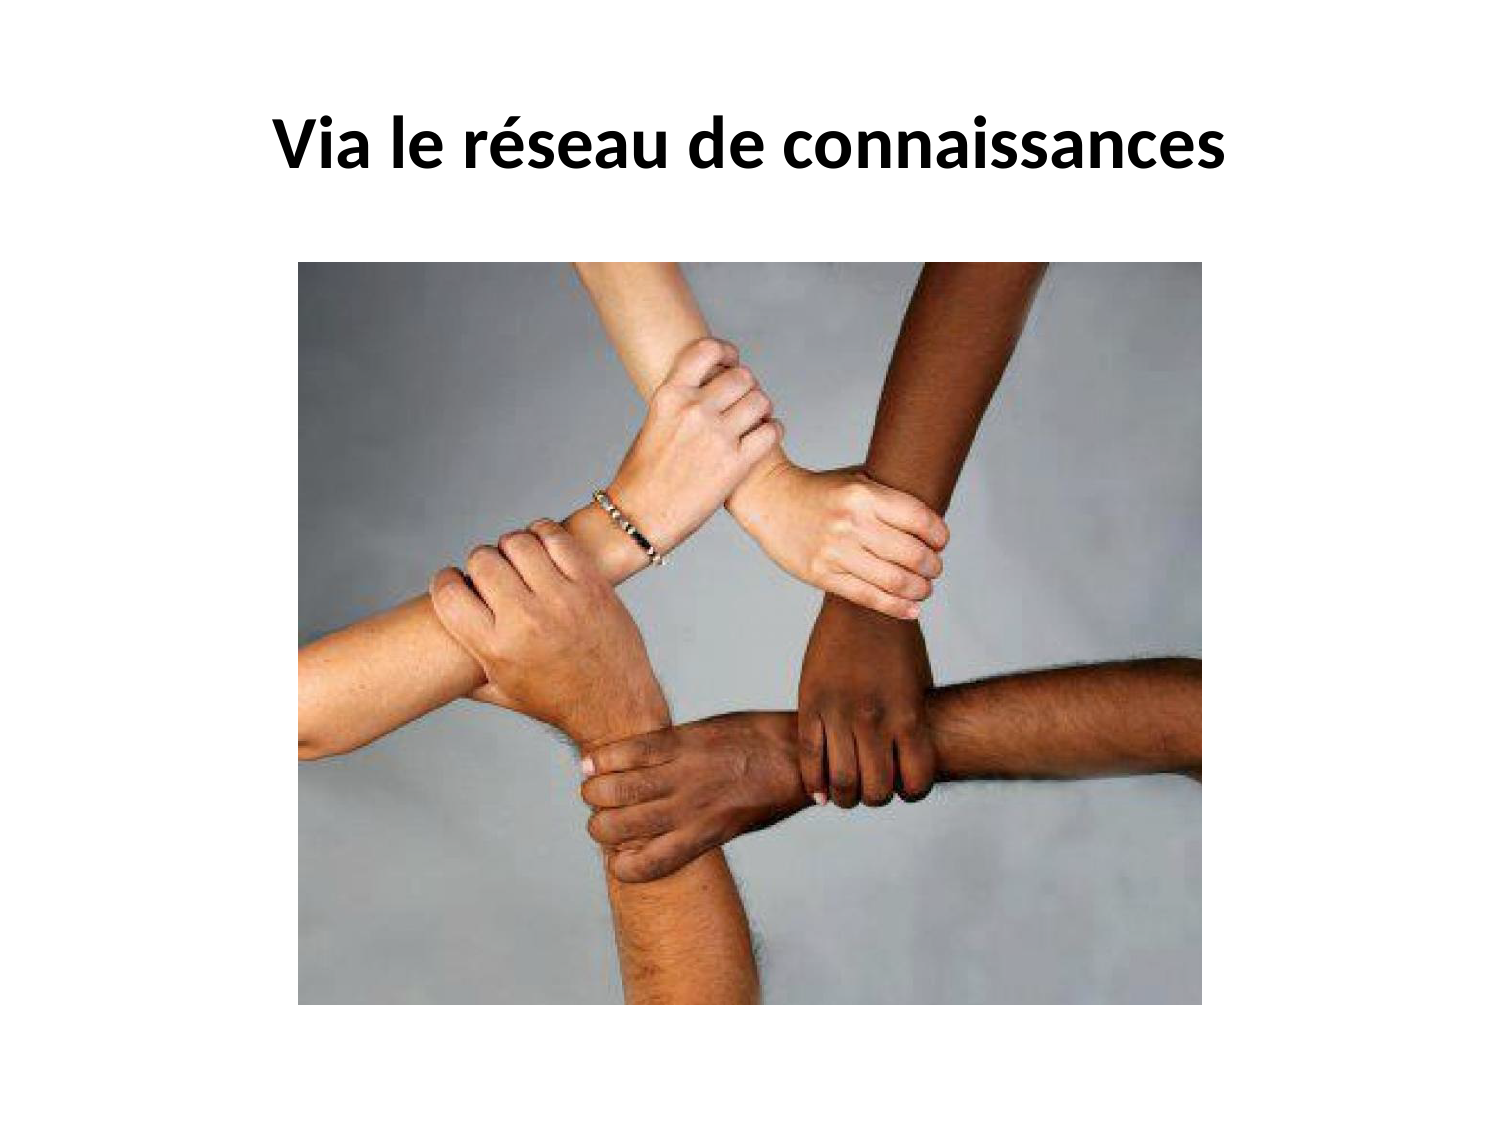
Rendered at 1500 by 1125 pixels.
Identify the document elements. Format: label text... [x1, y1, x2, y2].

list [298, 262, 1202, 1006]
title Via le réseau de connaissances [75, 45, 1425, 233]
